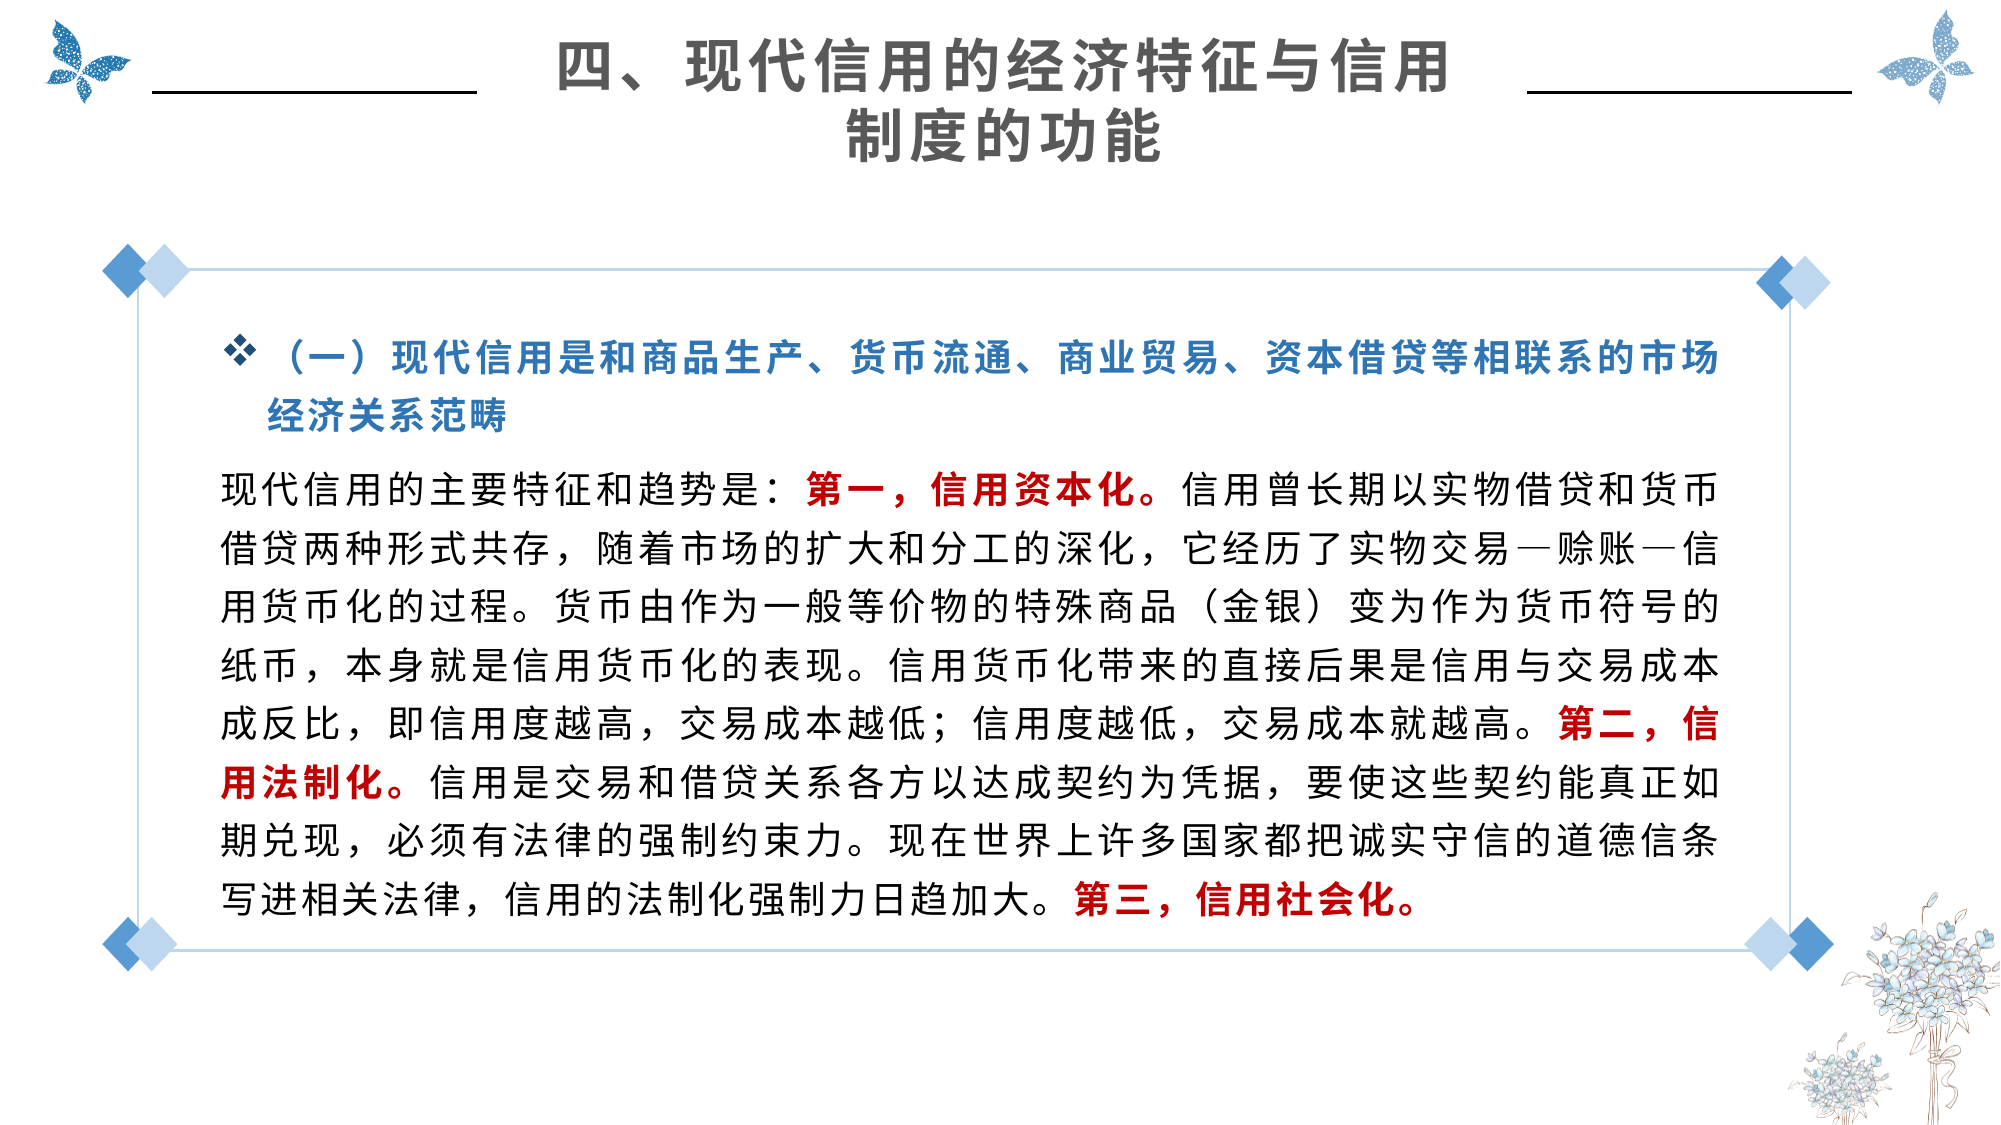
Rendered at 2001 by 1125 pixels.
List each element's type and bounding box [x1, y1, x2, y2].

text_box [151, 55, 1852, 142]
picture [1788, 892, 2000, 1125]
text_box [102, 243, 1834, 972]
